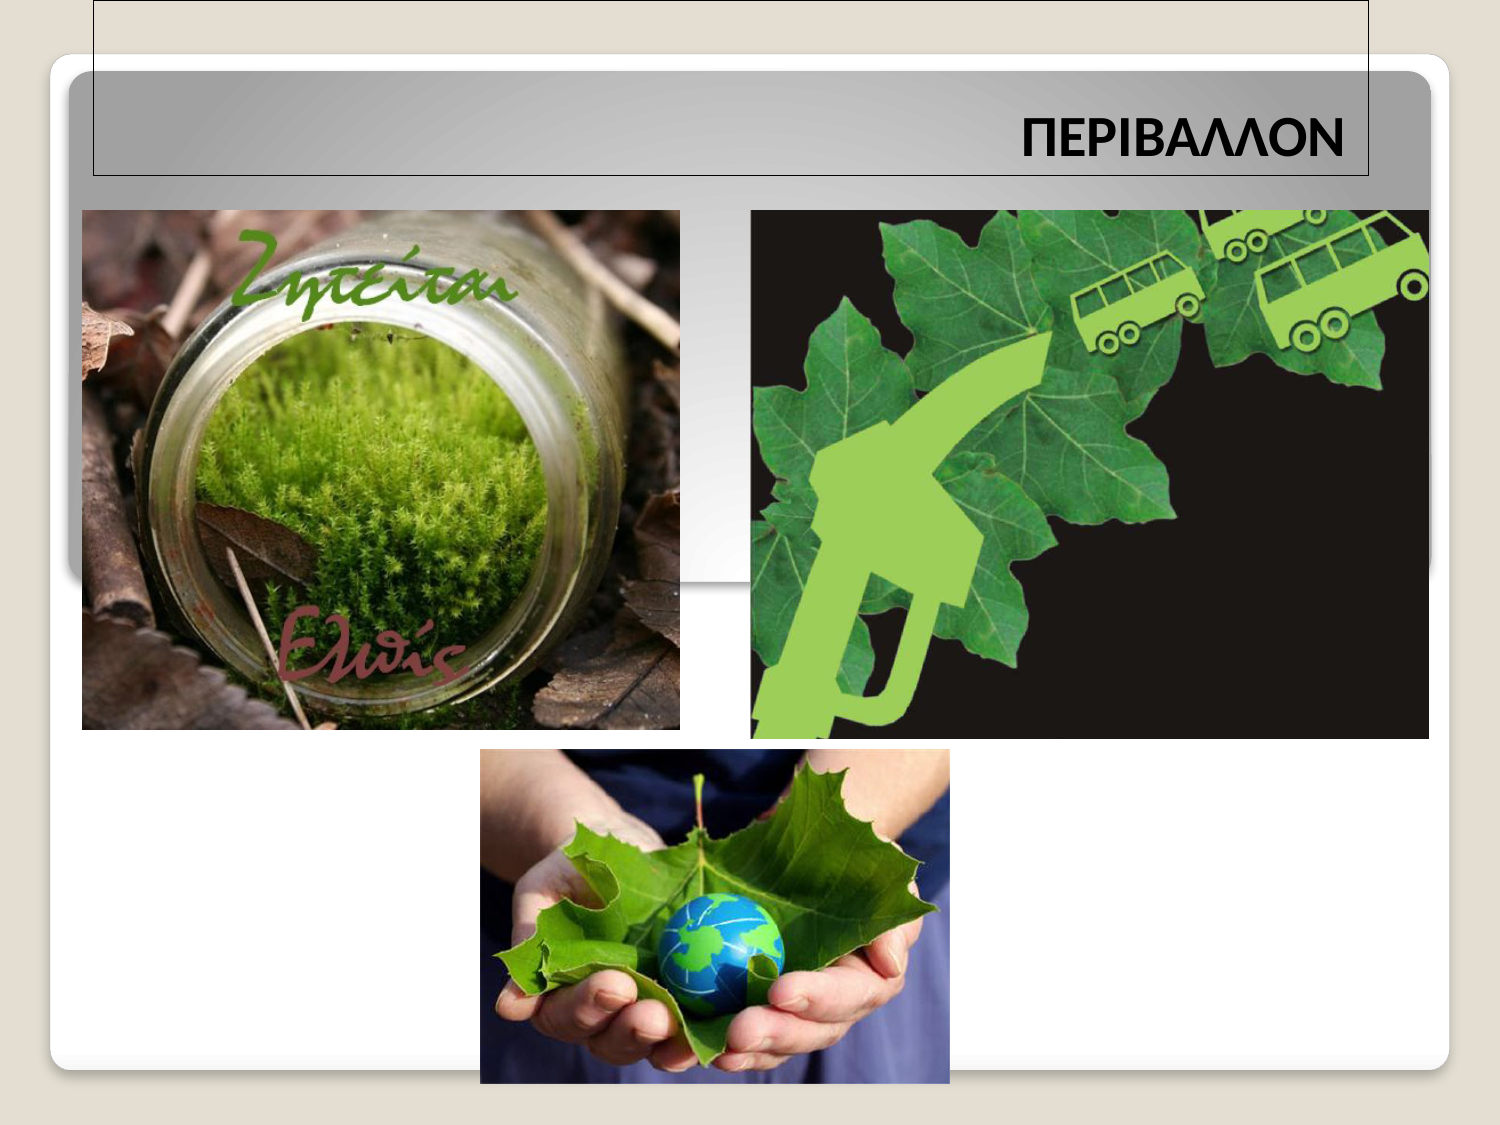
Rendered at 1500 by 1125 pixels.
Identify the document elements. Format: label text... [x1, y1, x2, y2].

picture [480, 749, 950, 1085]
picture [81, 210, 680, 731]
title ΠΕΡΙΒΑΛΛΟΝ [93, 0, 1369, 176]
picture [749, 210, 1430, 739]
